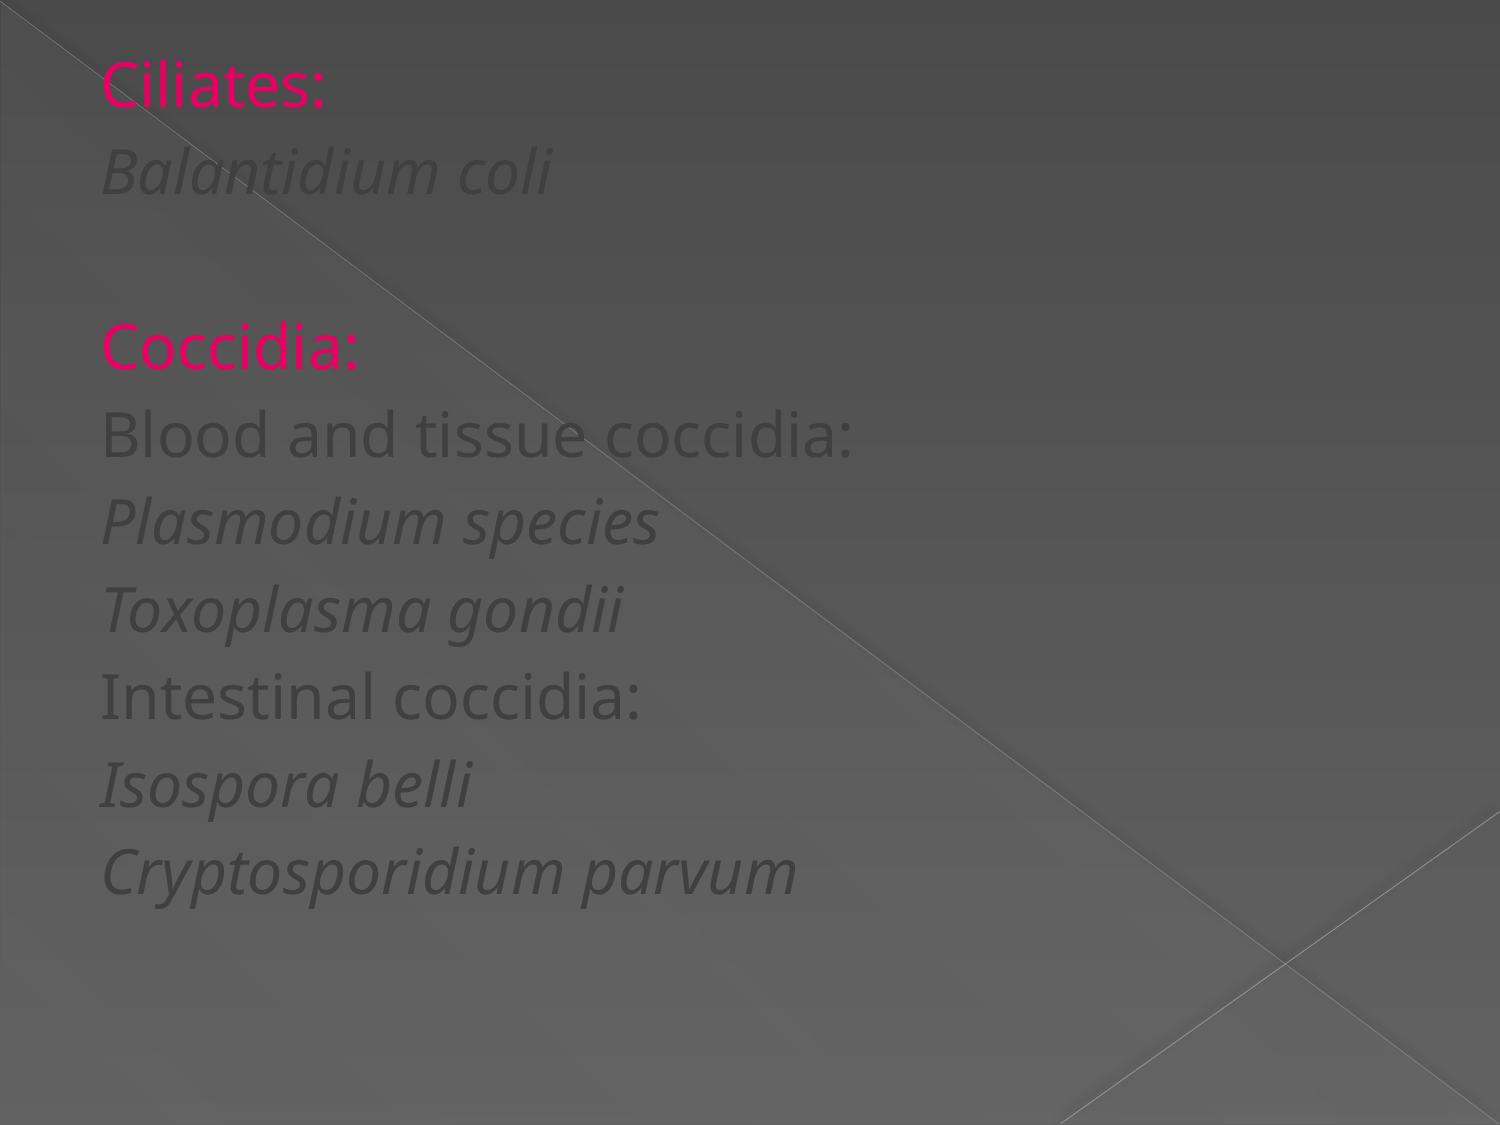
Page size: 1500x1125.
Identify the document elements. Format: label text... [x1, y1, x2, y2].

list Ciliates: Balantidium coli Coccidia: Blood and tissue coccidia: Plasmodium species Toxoplasma gondii Intestinal coccidia: Isospora belli Cryptosporidium parvum [75, 37, 1425, 1059]
